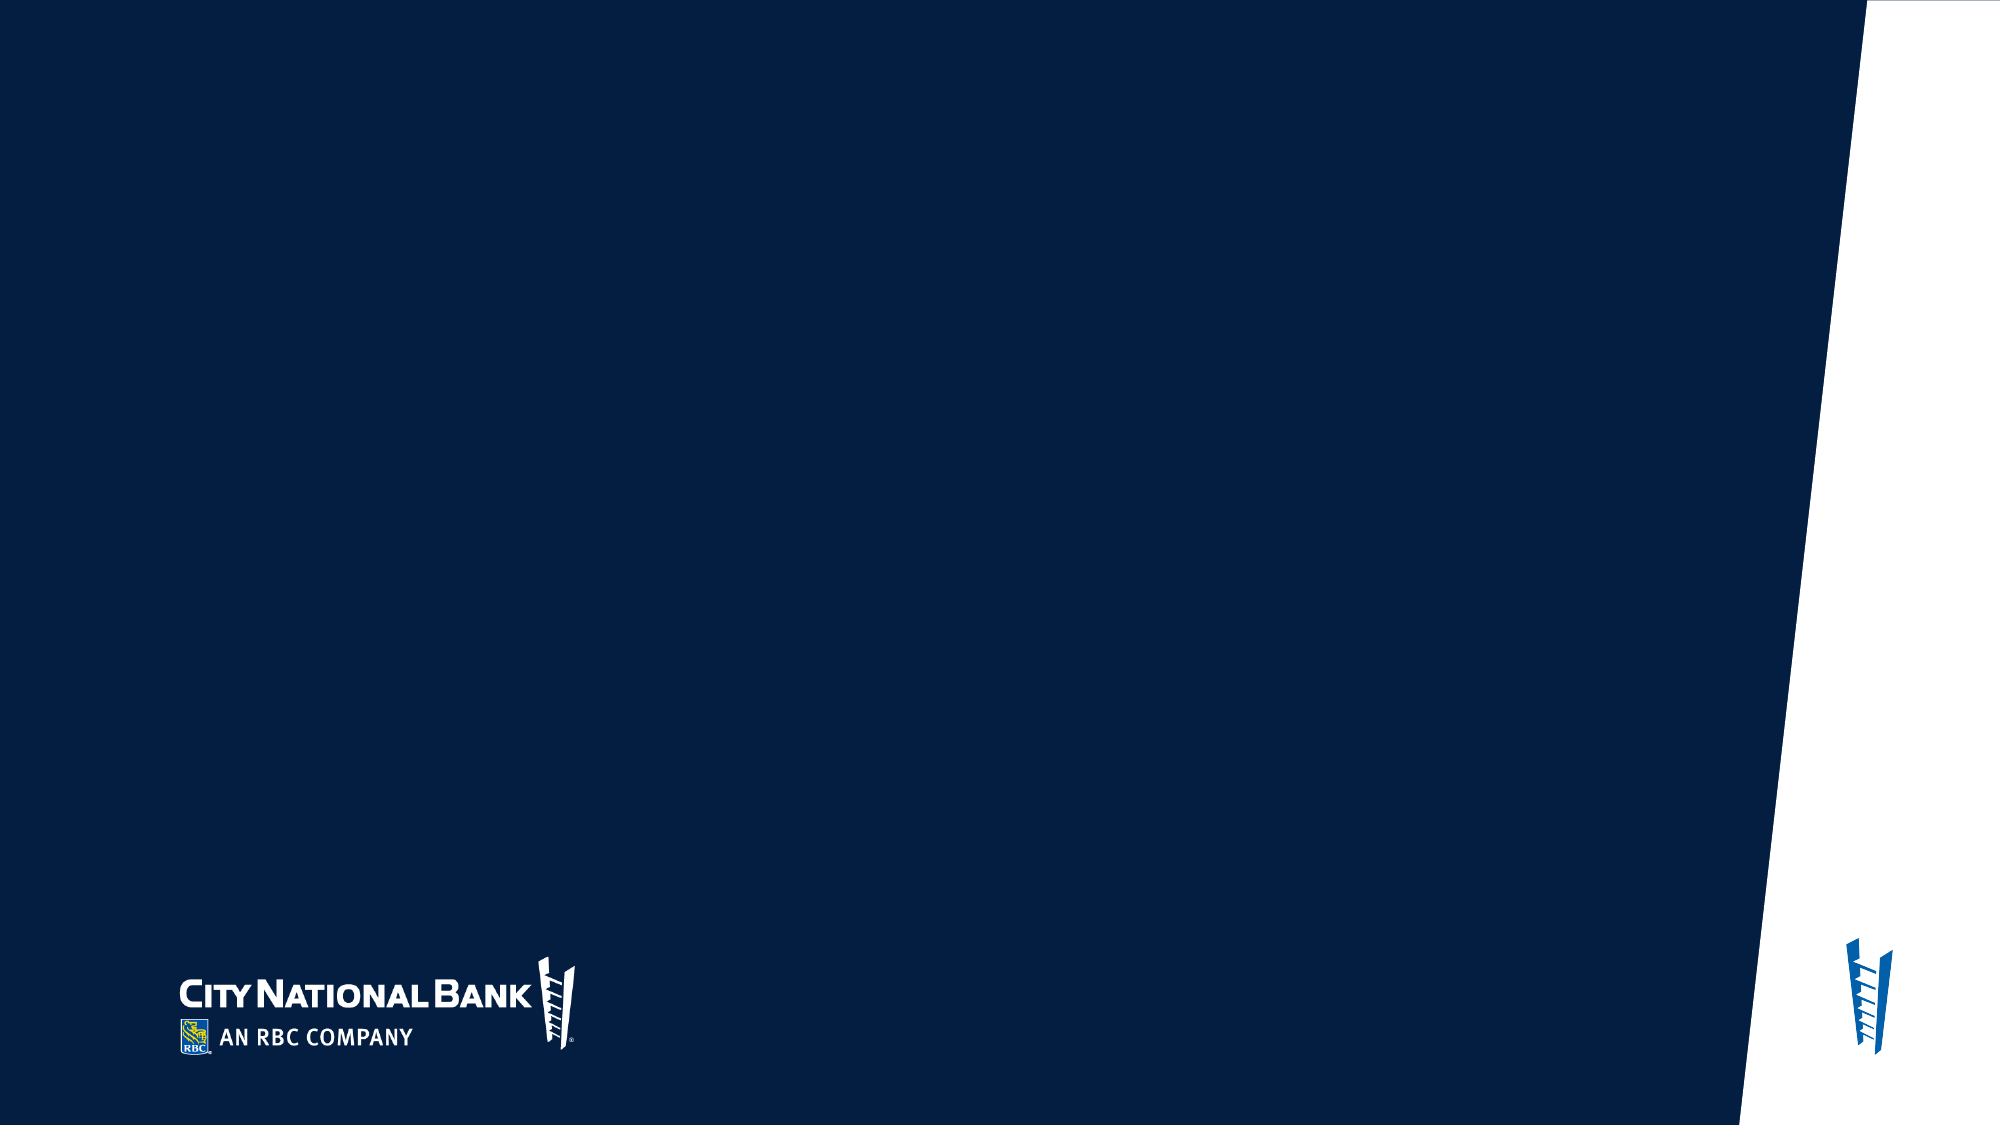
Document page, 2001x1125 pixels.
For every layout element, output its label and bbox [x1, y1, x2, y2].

picture [179, 956, 575, 1055]
picture [1846, 938, 1893, 1055]
